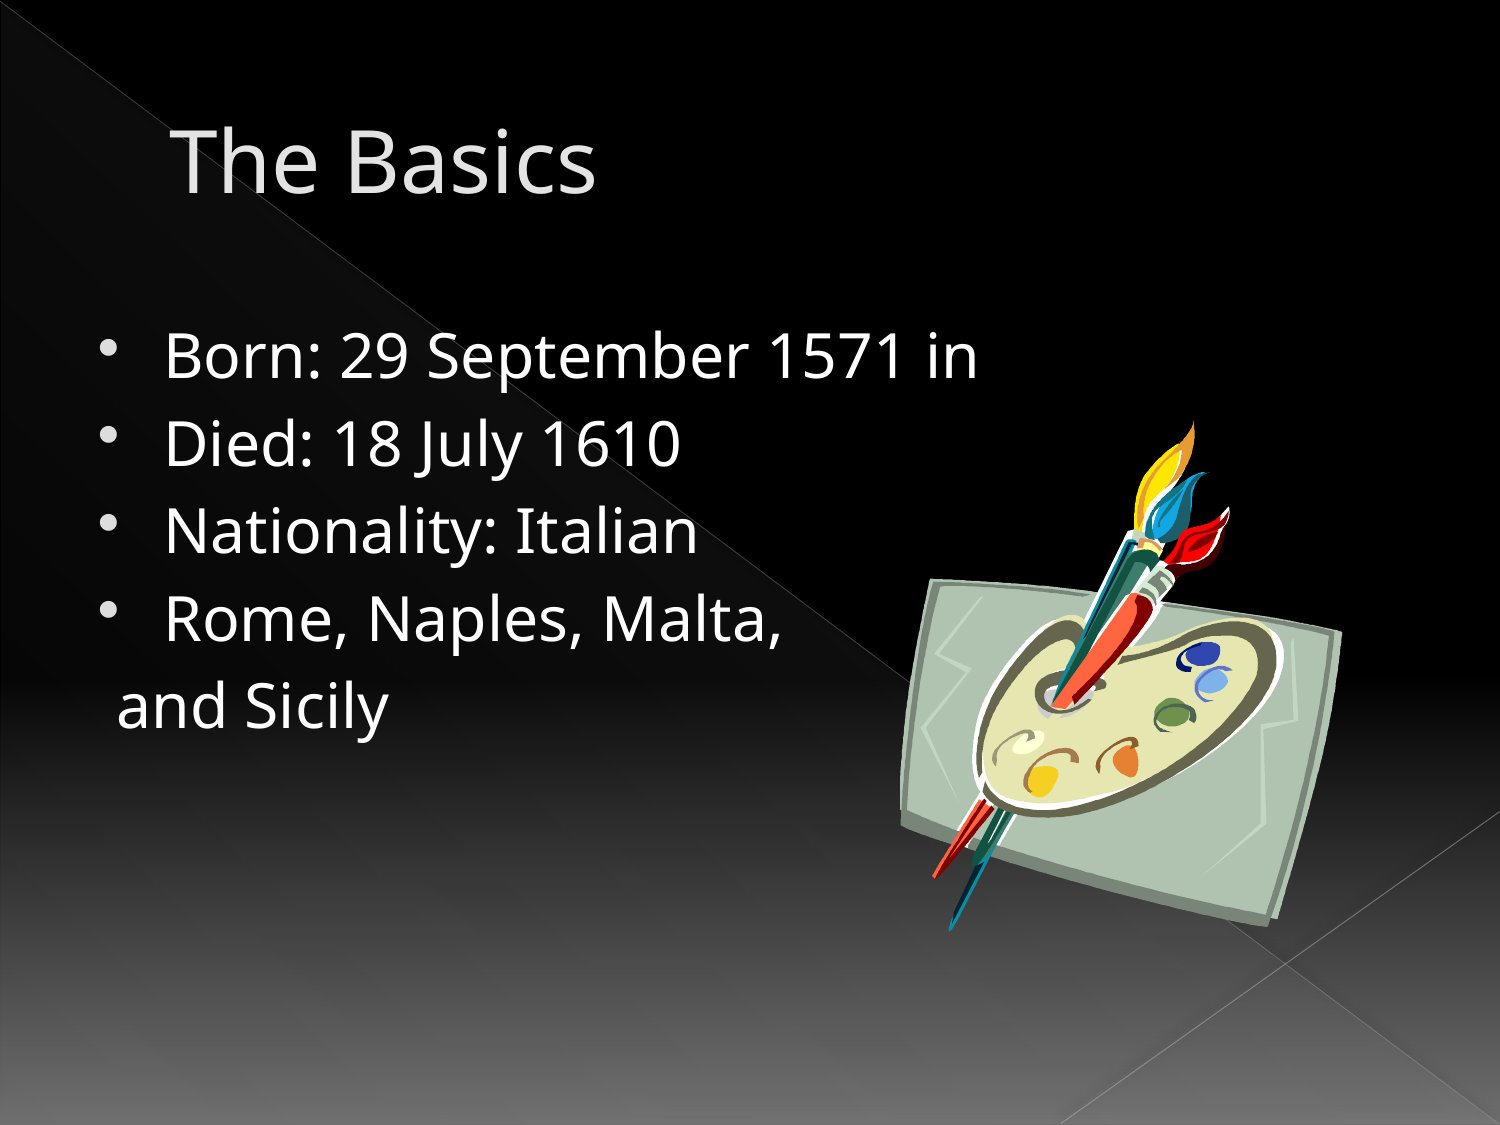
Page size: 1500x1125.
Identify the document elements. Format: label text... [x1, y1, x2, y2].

picture [899, 412, 1351, 940]
list Born: 29 September 1571 in Died: 18 July 1610 Nationality: Italian Rome, Naples, Malta, and Sicily [75, 308, 1425, 1059]
title The Basics [75, 43, 1425, 274]
